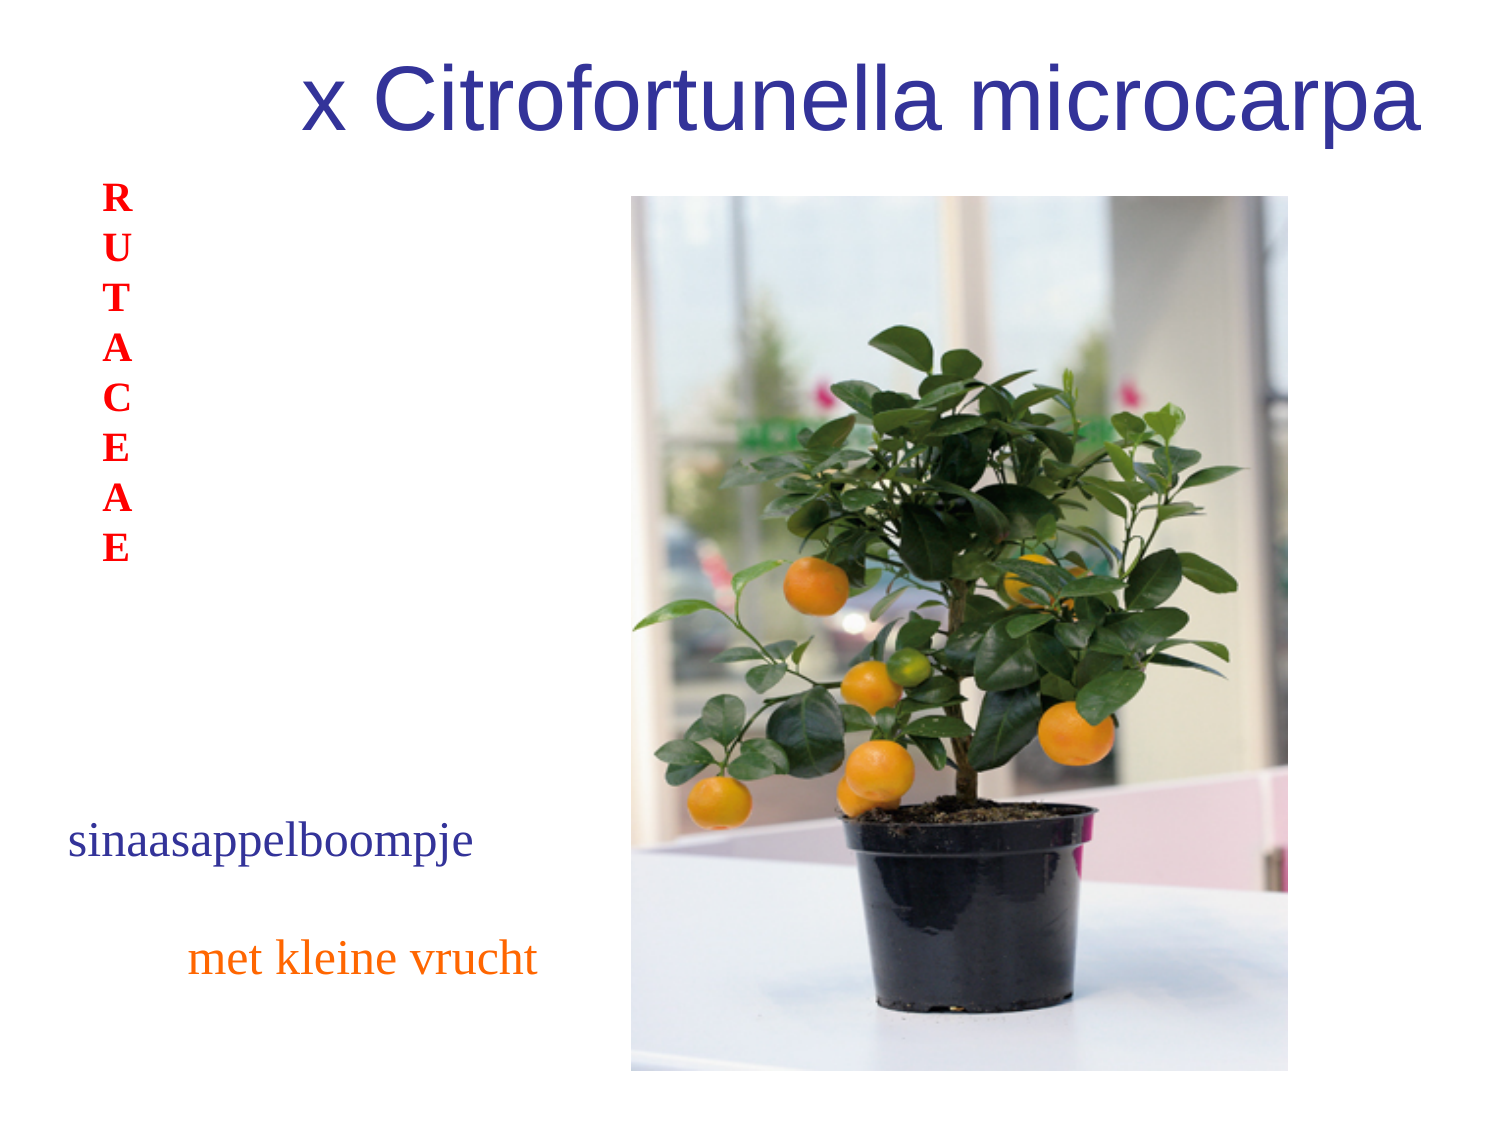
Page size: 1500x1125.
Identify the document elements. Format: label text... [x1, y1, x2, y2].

text_box sinaasappelboompje [53, 798, 626, 874]
text_box RUTACEAE [87, 162, 150, 578]
text_box met kleine vrucht [0, 916, 553, 992]
title x Citrofortunella microcarpa [88, 0, 1439, 188]
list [631, 196, 1288, 1071]
